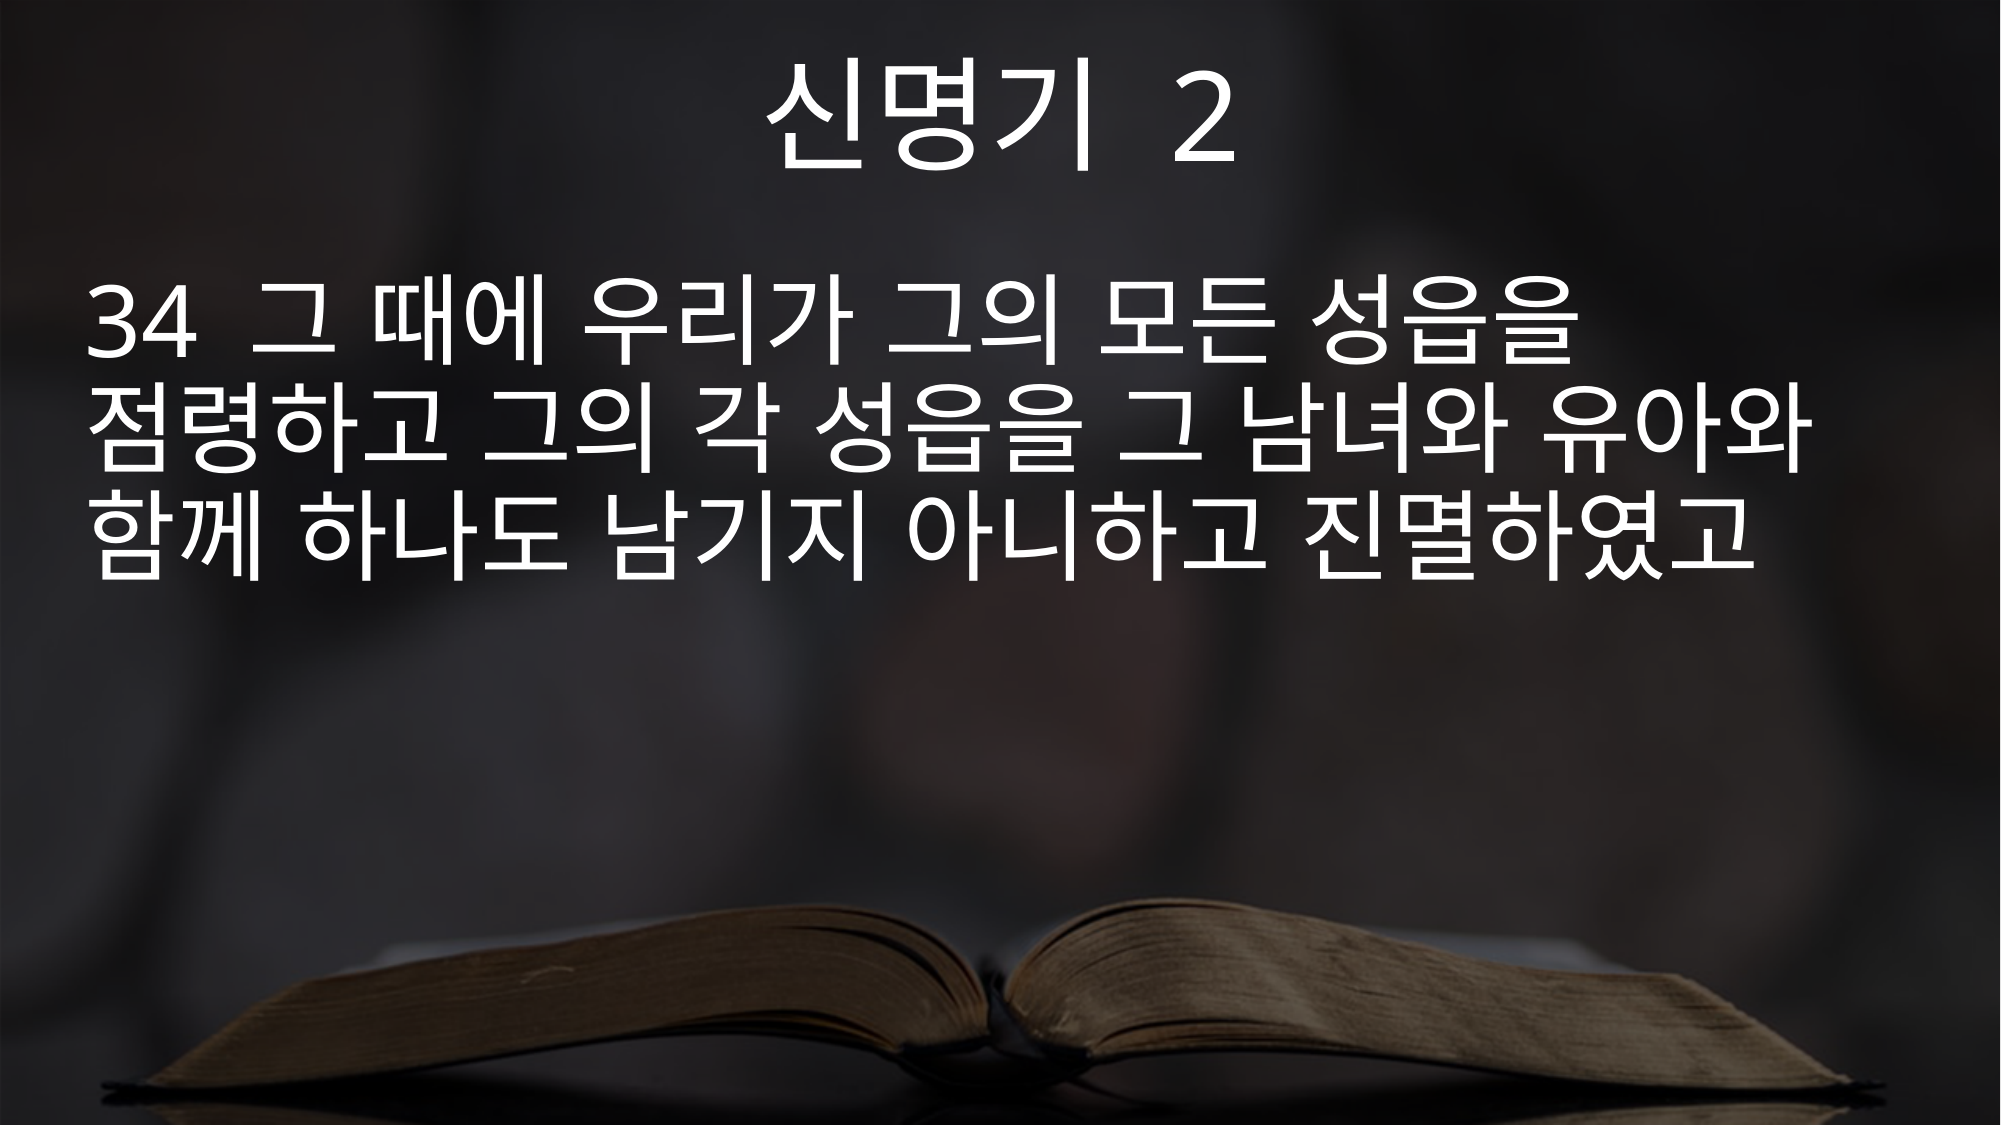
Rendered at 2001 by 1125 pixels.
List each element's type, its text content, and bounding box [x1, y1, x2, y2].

footer 신명기 2 [0, 32, 2000, 192]
picture [0, 0, 2001, 1125]
list 34 그 때에 우리가 그의 모든 성읍을 점령하고 그의 각 성읍을 그 남녀와 유아와 함께 하나도 남기지 아니하고 진멸하였고 [69, 263, 1953, 423]
